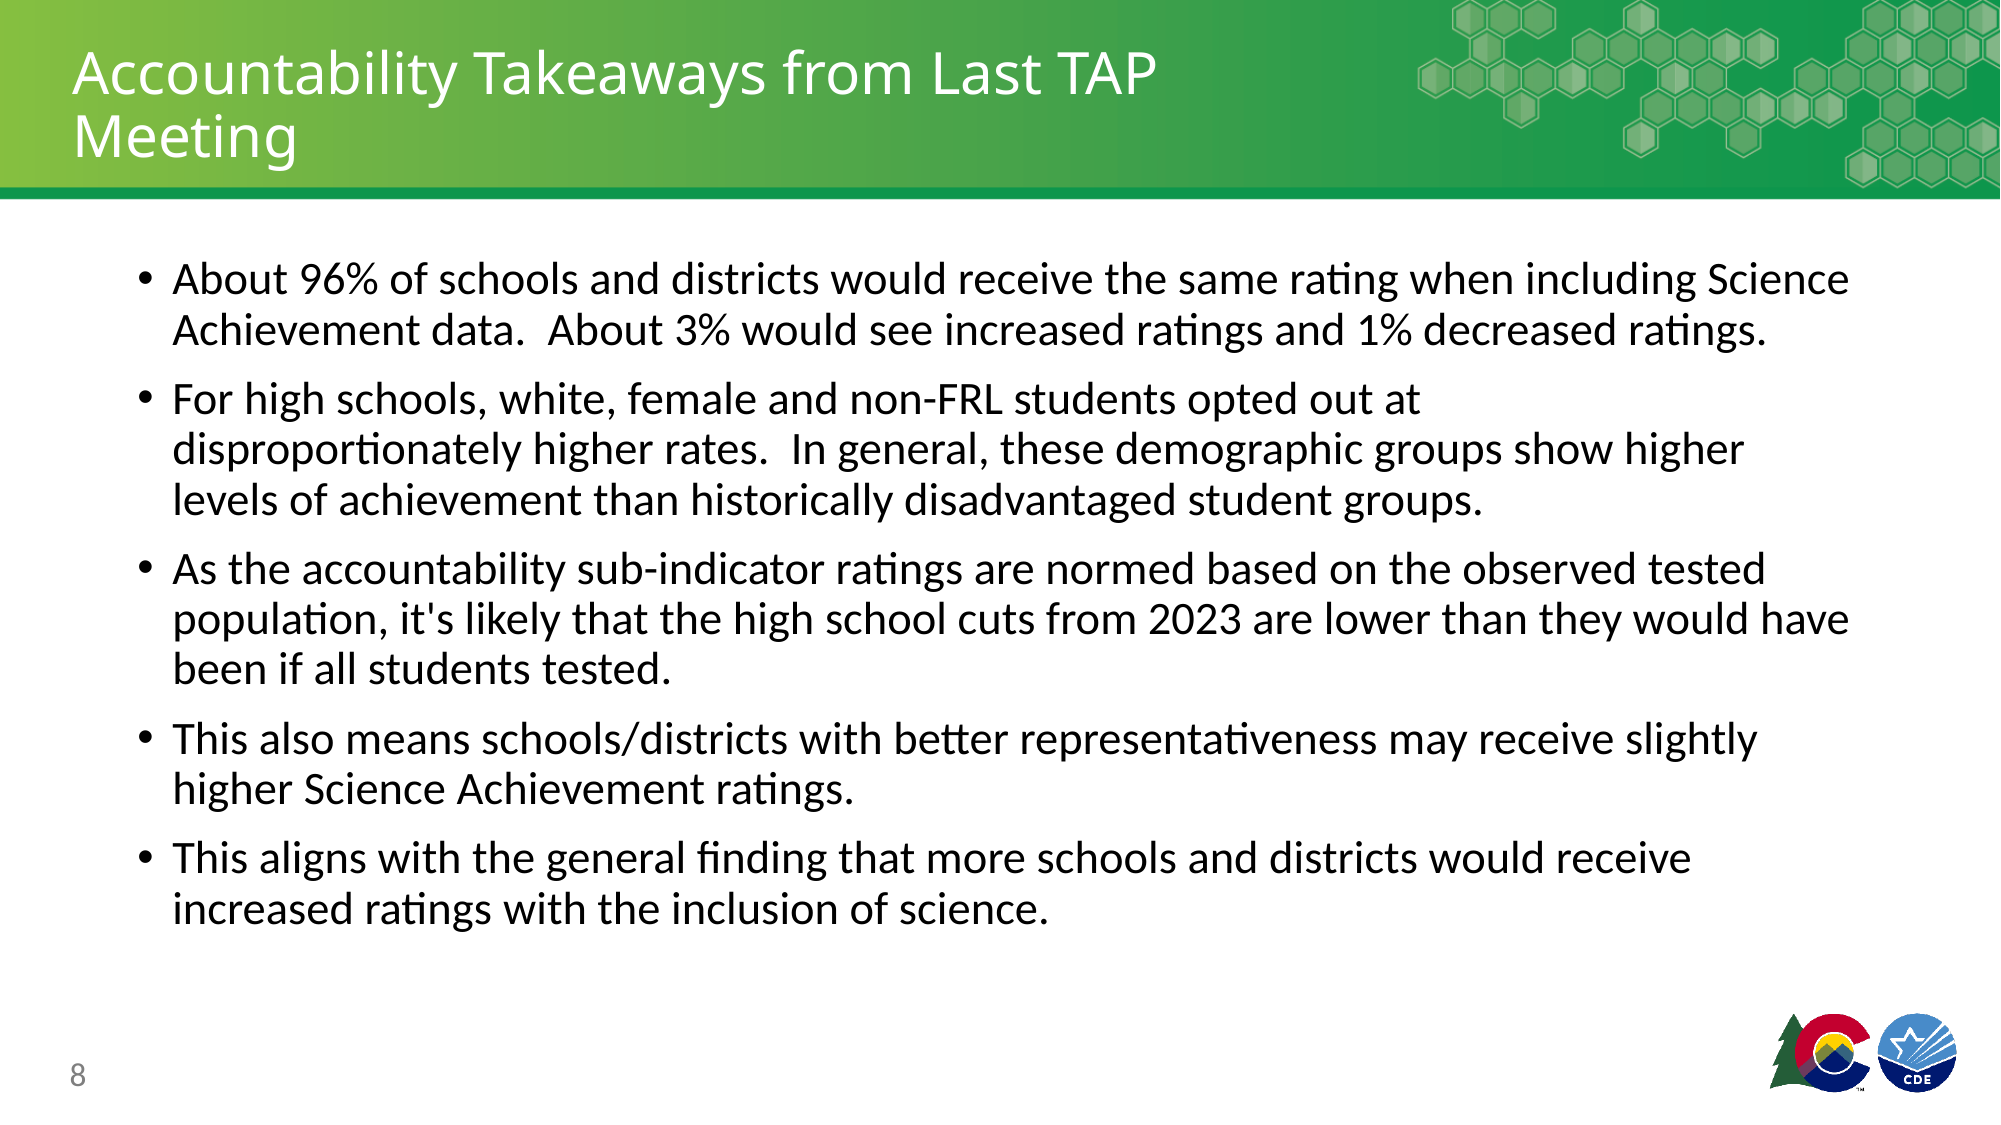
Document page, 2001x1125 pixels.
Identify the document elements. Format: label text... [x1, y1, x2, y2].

picture [0, 0, 2000, 200]
list About 96% of schools and districts would receive the same rating when including Science Achievement data. About 3% would see increased ratings and 1% decreased ratings. For high schools, white, female and non-FRL students opted out at disproportionately higher rates. In general, these demographic groups show higher levels of achievement than historically disadvantaged student groups. As the accountability sub-indicator ratings are normed based on the observed tested population, it's likely that the high school cuts from 2023 are lower than they would have been if all students tested. This also means schools/districts with better representativeness may receive slightly higher Science Achievement ratings. This aligns with the general finding that more schools and districts would receive increased ratings with the inclusion of science. [137, 254, 1863, 969]
title Accountability Takeaways from Last TAP Meeting [72, 33, 1396, 182]
slide_number 8 [54, 1042, 505, 1103]
picture [1768, 1012, 1957, 1093]
